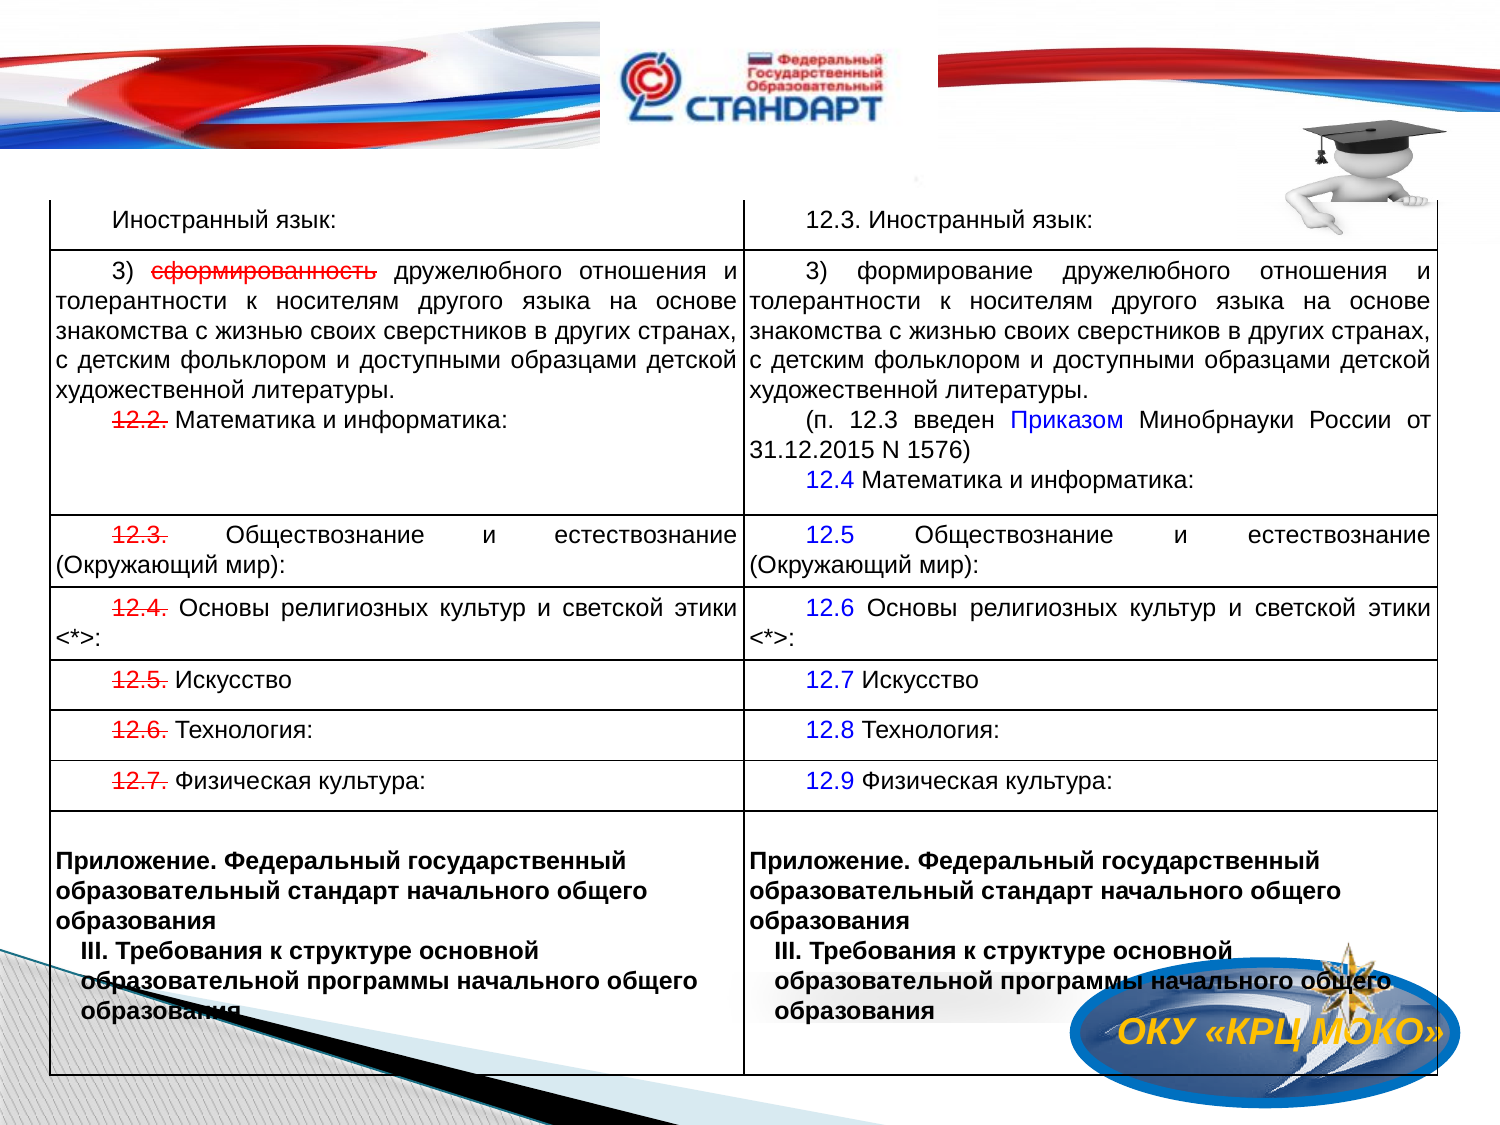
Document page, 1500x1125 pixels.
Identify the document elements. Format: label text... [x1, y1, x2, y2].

table_cell 12.4. Основы религиозных культур и светской этики <*>: [51, 588, 743, 659]
table_cell 12.5 Обществознание и естествознание (Окружающий мир): [745, 516, 1437, 586]
table_cell Приложение. Федеральный государственный образовательный стандарт начального общего образования III. Требования к структуре основной образовательной программы начального общего образования [745, 812, 1437, 1074]
picture [0, 0, 1500, 244]
table_cell 12.7 Искусство [745, 661, 1437, 709]
table_header Иностранный язык: [51, 200, 743, 249]
table_cell 12.9 Физическая культура: [745, 761, 1437, 810]
table_header 12.3. Иностранный язык: [745, 200, 1232, 249]
table_cell 12.6. Технология: [51, 711, 743, 760]
table_cell 12.6 Основы религиозных культур и светской этики <*>: [745, 588, 1437, 659]
table_cell 3) сформированность дружелюбного отношения и толерантности к носителям другого языка на основе знакомства с жизнью своих сверстников в других странах, с детским фольклором и доступными образцами детской художественной литературы. 12.2. Математика и информатика: [51, 251, 743, 514]
table_cell 12.8 Технология: [745, 711, 1437, 760]
table_cell 12.3. Обществознание и естествознание (Окружающий мир): [51, 516, 743, 586]
picture [1074, 937, 1456, 1104]
table_cell Приложение. Федеральный государственный образовательный стандарт начального общего образования III. Требования к структуре основной образовательной программы начального общего образования [51, 812, 743, 1074]
table_cell 12.7. Физическая культура: [51, 761, 743, 810]
table_cell 12.5. Искусство [51, 661, 743, 709]
table_cell 3) формирование дружелюбного отношения и толерантности к носителям другого языка на основе знакомства с жизнью своих сверстников в других странах, с детским фольклором и доступными образцами детской художественной литературы. (п. 12.3 введен Приказом Минобрнауки России от 31.12.2015 N 1576) 12.4 Математика и информатика: [745, 251, 1437, 514]
